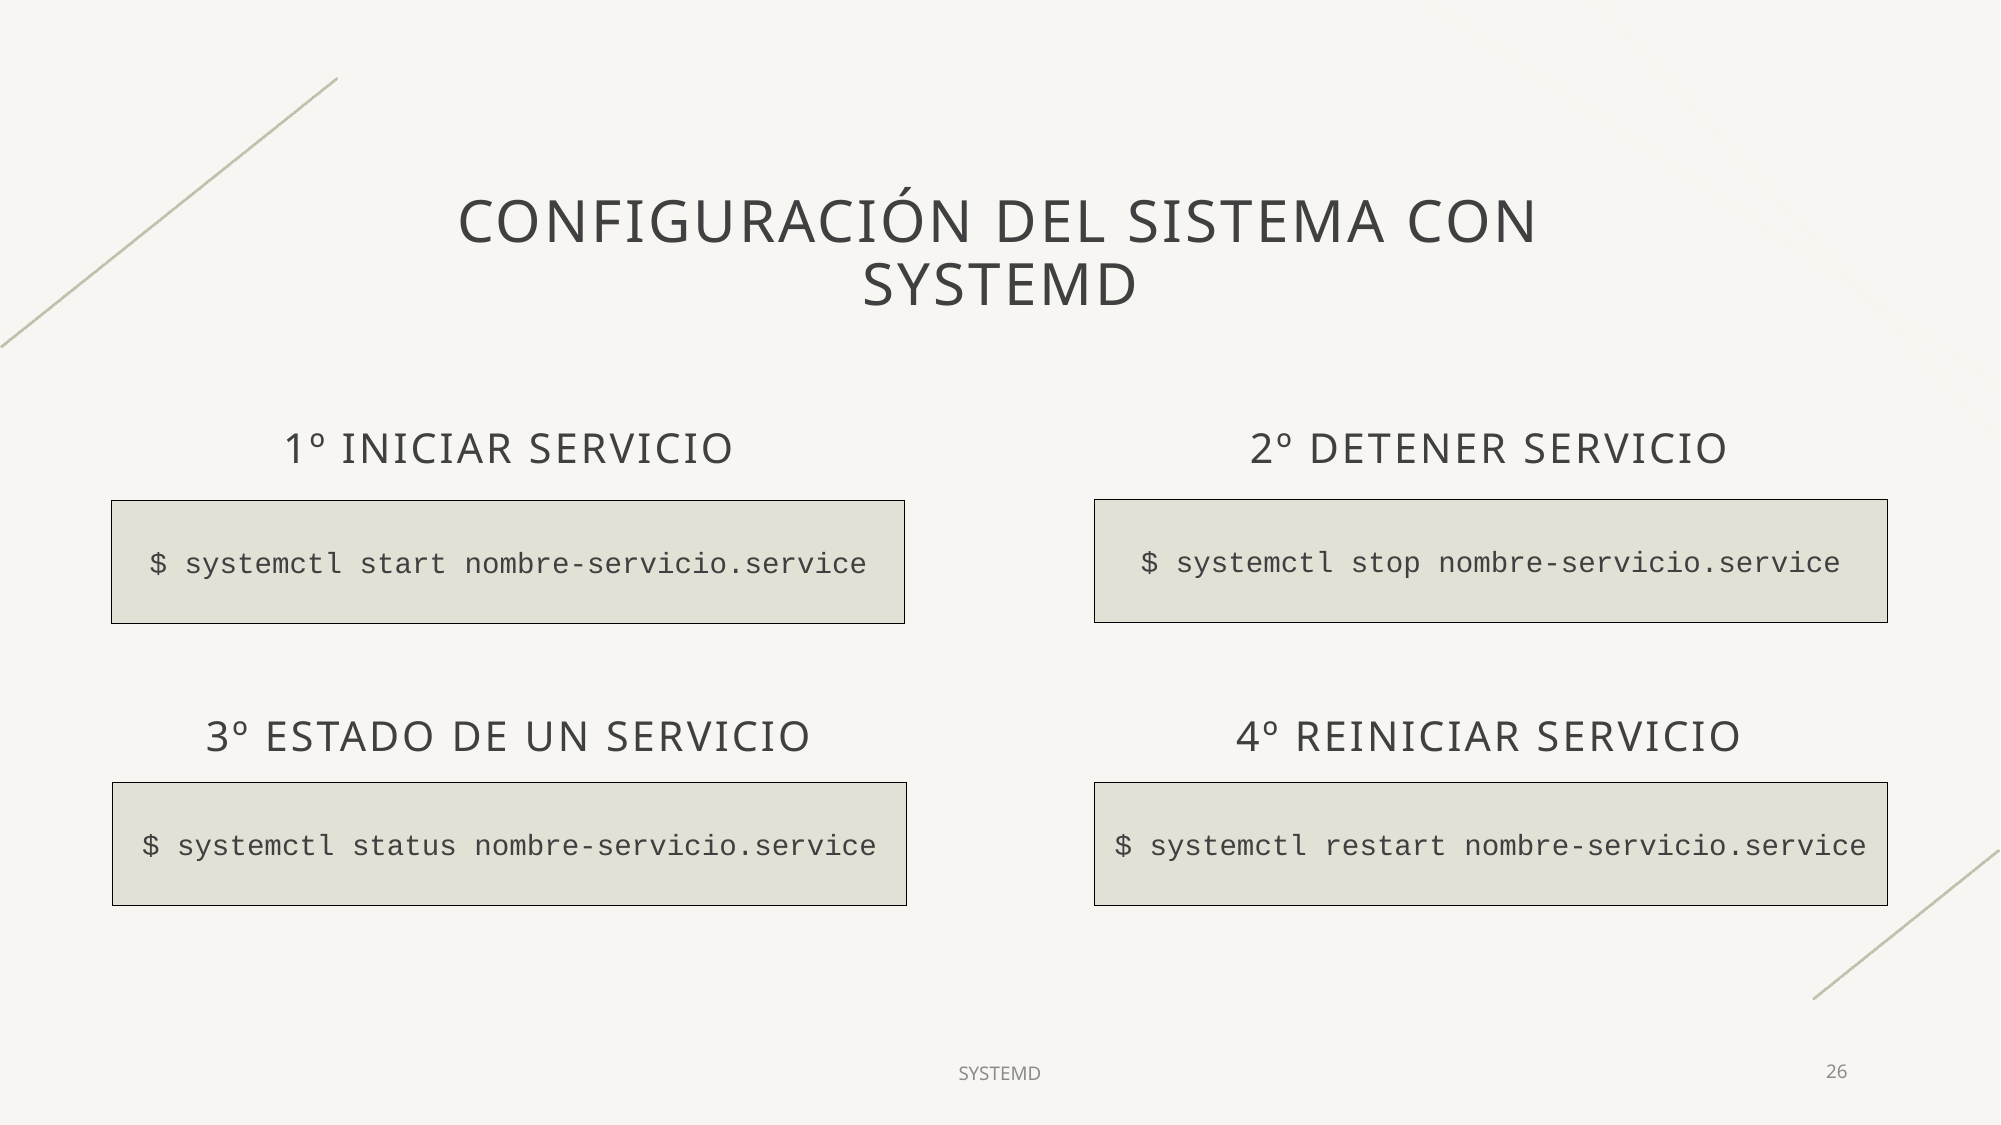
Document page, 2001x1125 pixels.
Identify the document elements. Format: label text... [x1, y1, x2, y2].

slide_number 26 [1412, 1042, 1863, 1103]
list 3º ESTADO DE UN SERVICIO [177, 708, 840, 769]
text_box $ systemctl restart nombre-servicio.service [1094, 782, 1888, 906]
title Configuración del sistema con systemd [309, 146, 1691, 364]
list 4º REINICIAR SERVICIO [1158, 708, 1820, 769]
list 2º DETENER SERVICIO [1158, 420, 1820, 481]
footer SYSTEMD [662, 1042, 1338, 1103]
text_box $ systemctl stop nombre-servicio.service [1094, 499, 1888, 623]
picture [1812, 849, 2000, 1000]
list $ systemctl start nombre-servicio.service [111, 500, 905, 624]
text_box $ systemctl status nombre-servicio.service [112, 782, 907, 906]
list 1º INICIAR SERVICIO [177, 420, 840, 481]
picture [0, 77, 338, 348]
